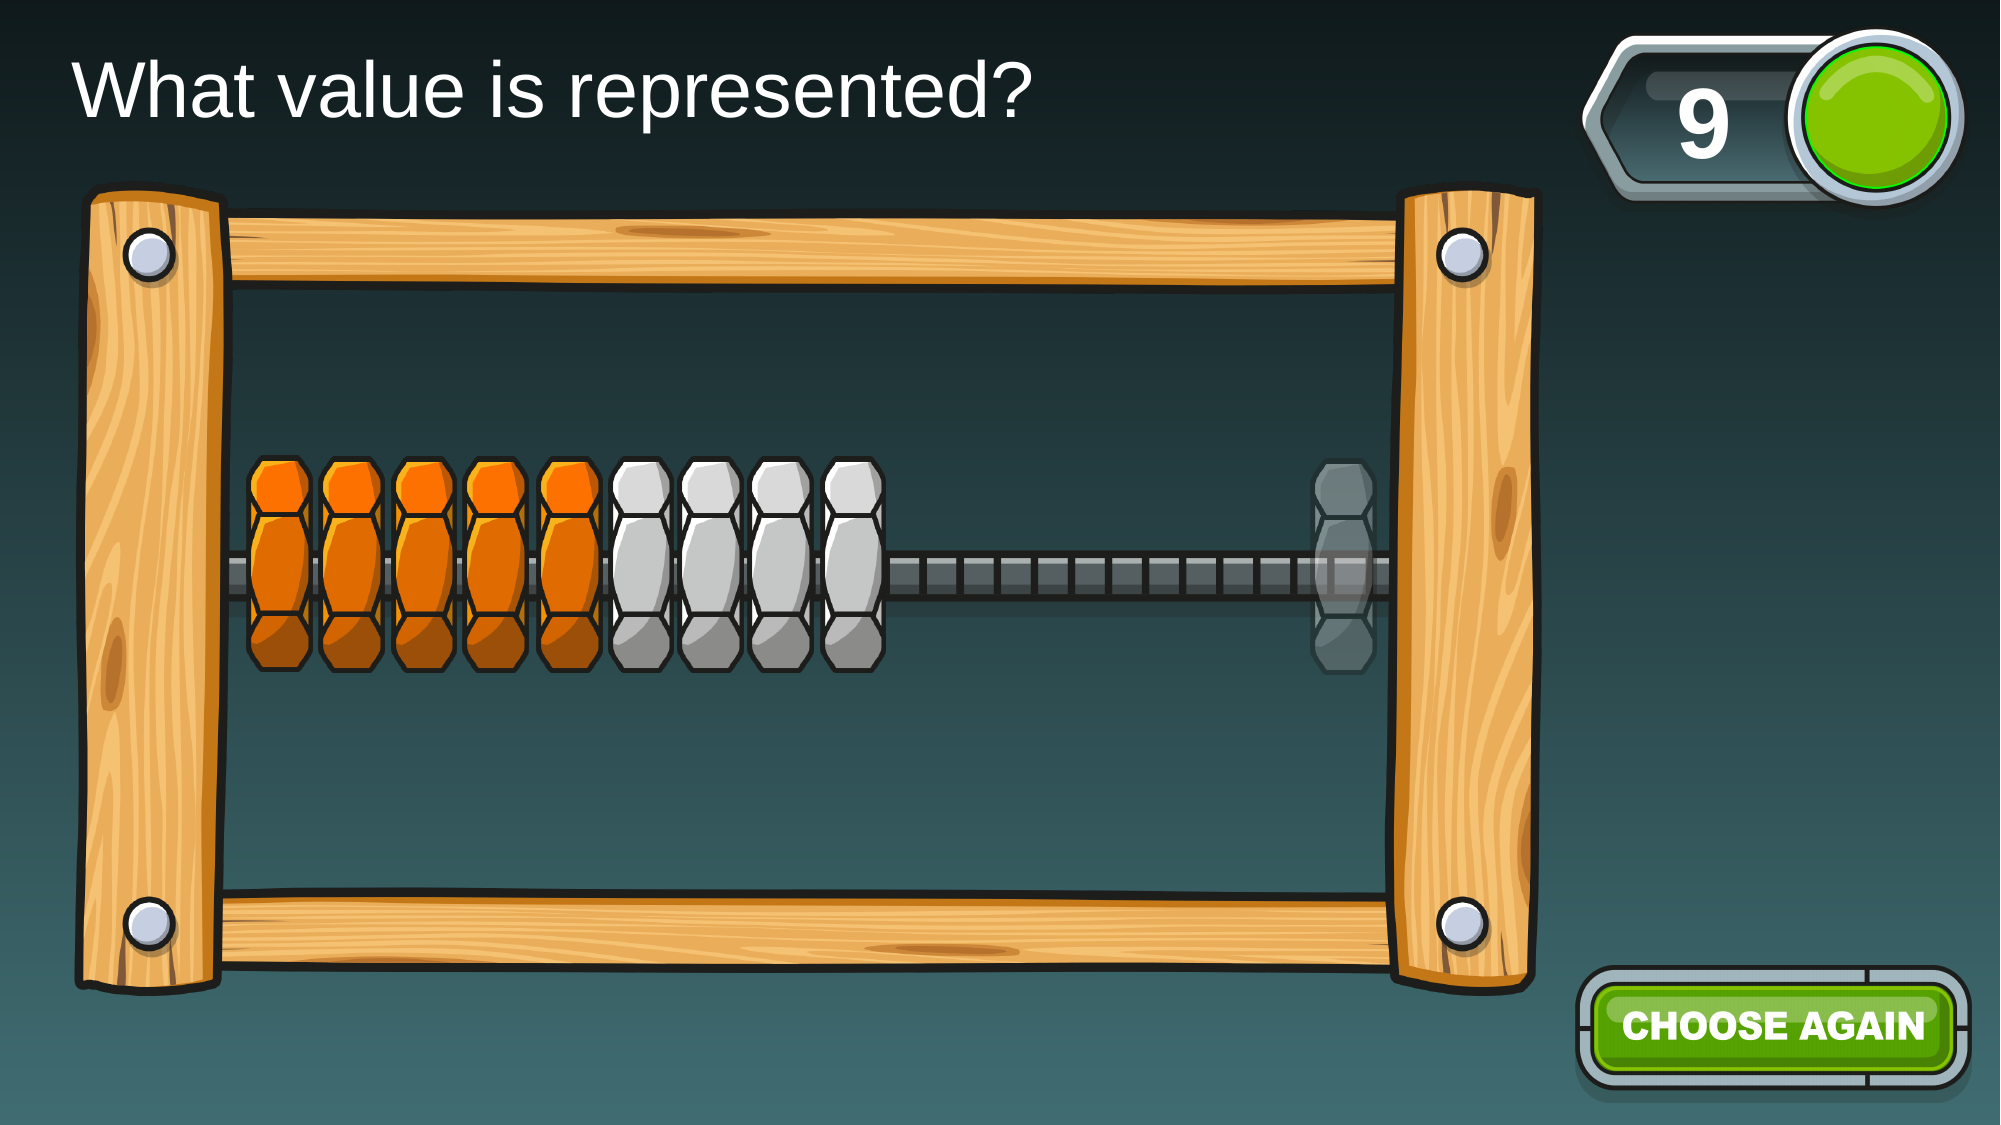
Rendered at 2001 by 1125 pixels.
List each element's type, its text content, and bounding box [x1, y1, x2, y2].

picture [1575, 25, 1971, 221]
picture [1575, 965, 1972, 1104]
text_box What value is represented? [56, 30, 1059, 182]
picture [74, 181, 1543, 997]
